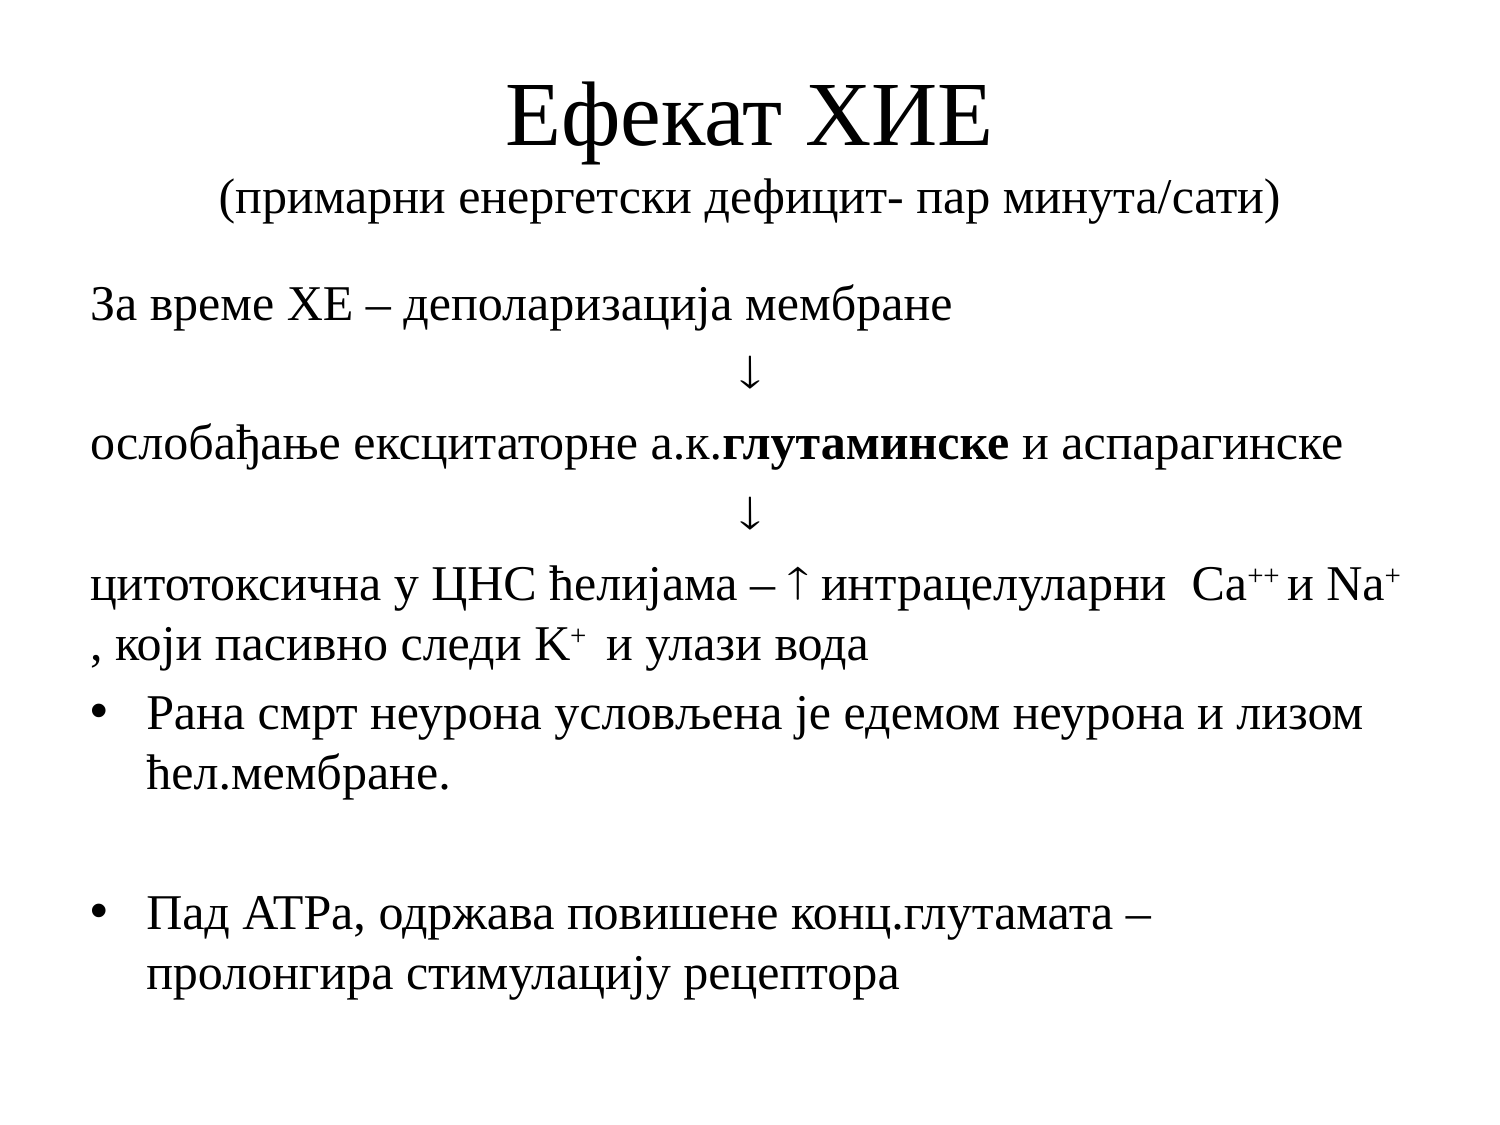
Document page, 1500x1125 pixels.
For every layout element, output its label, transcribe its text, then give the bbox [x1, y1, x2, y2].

title Ефекат ХИЕ (примарни енергетски дефицит- пар минута/сати) [75, 45, 1425, 233]
list За време ХЕ – деполаризација мембране  ослобађање ексцитаторне а.к.глутаминске и аспарагинске  цитотоксична у ЦНС ћелијама –  интрацелуларни Ca++ и Na+ , који пасивно следи K+ и улази вода Рана смрт неурона условљена је едемом неурона и лизом ћел.мембране. Пад ATPа, одржава повишене конц.глутамата – пролонгира стимулацију рецептора [75, 262, 1425, 1005]
